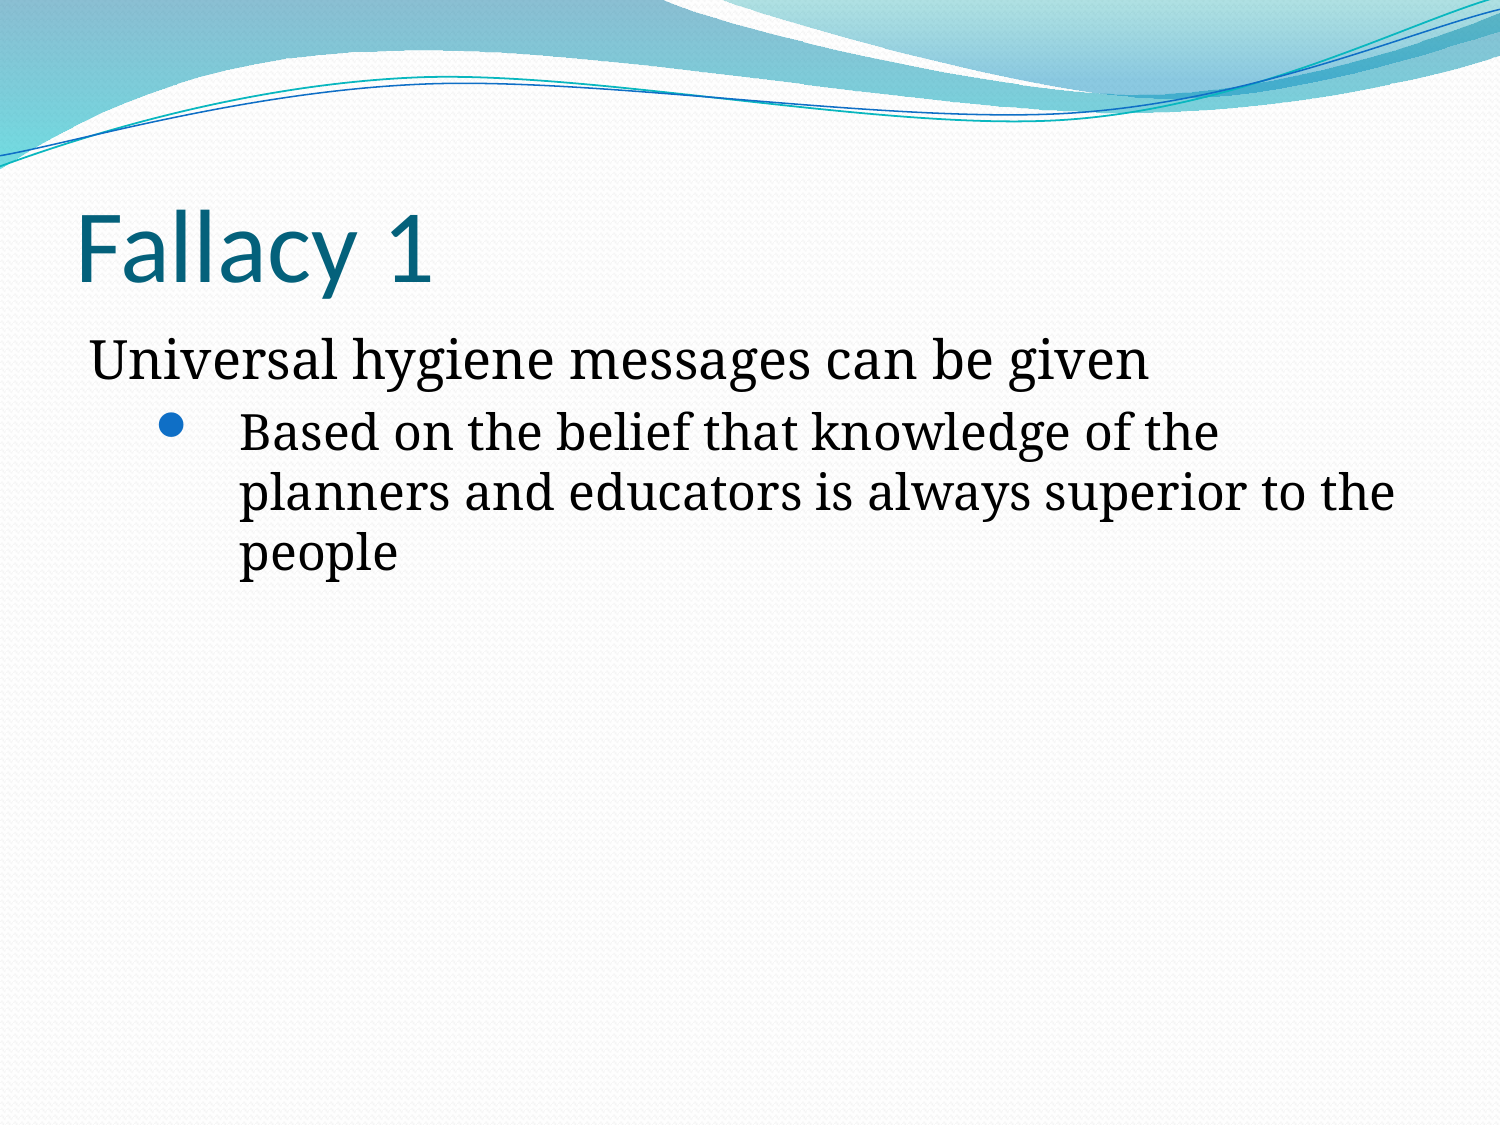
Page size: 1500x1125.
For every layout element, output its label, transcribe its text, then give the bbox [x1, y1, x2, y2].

list Universal hygiene messages can be given Based on the belief that knowledge of the planners and educators is always superior to the people [75, 317, 1425, 1038]
title Fallacy 1 [75, 115, 1425, 303]
